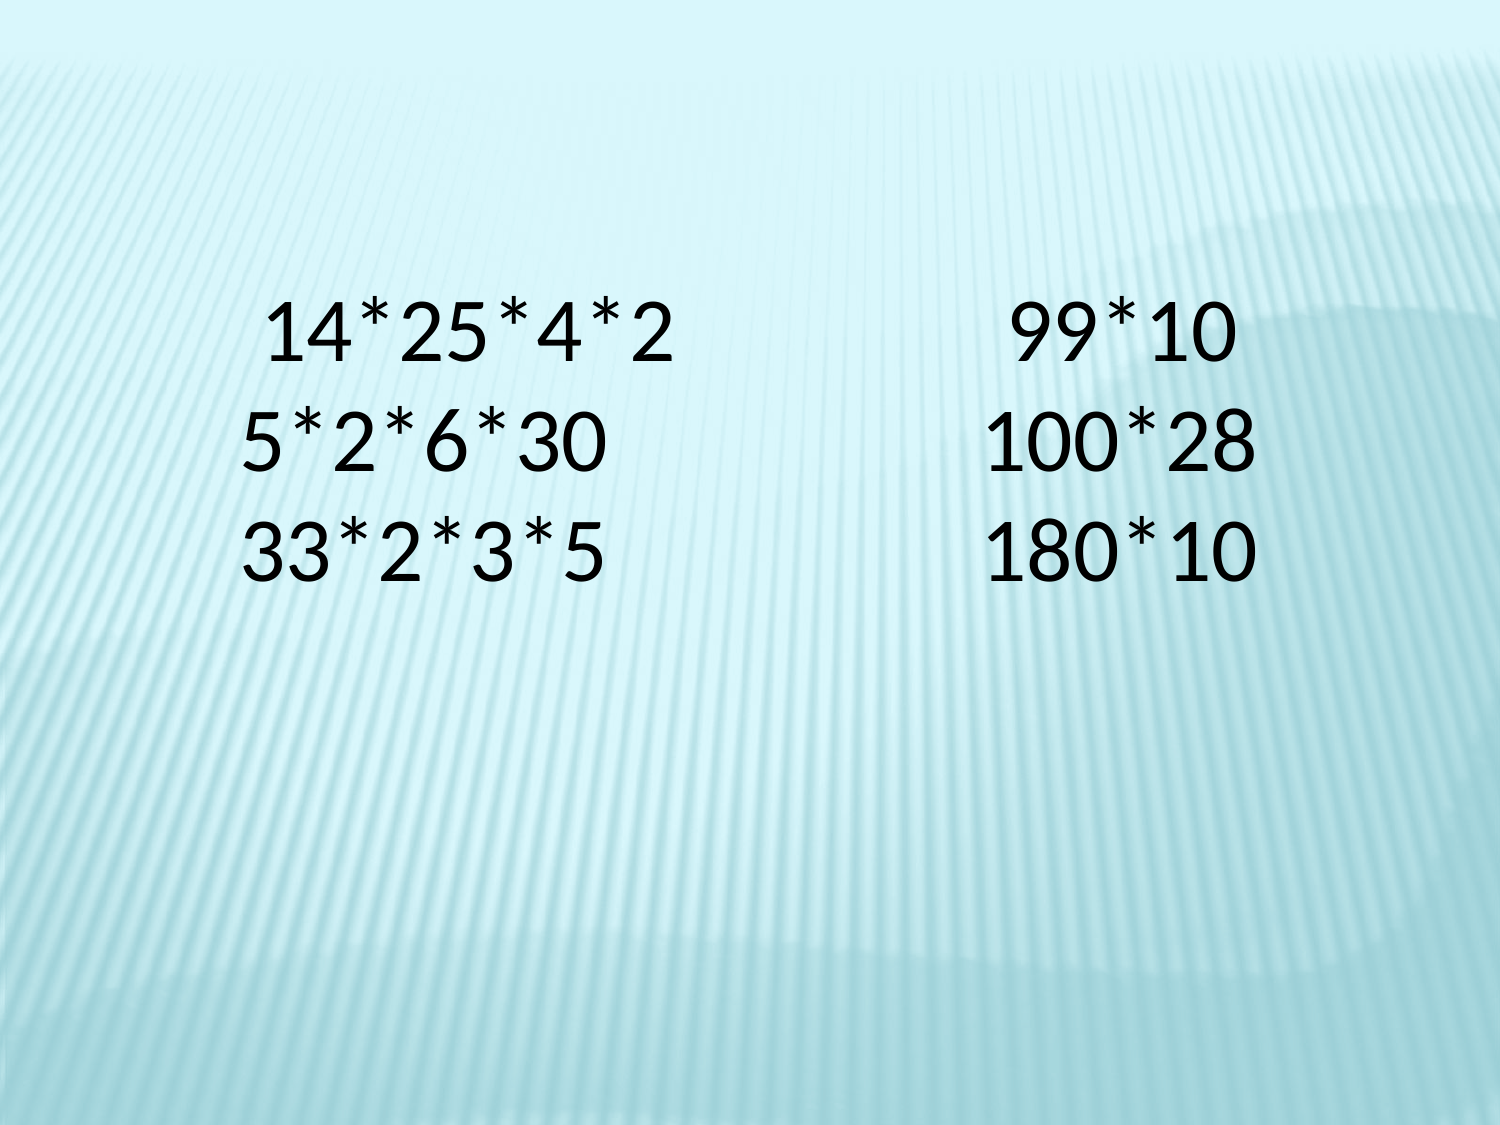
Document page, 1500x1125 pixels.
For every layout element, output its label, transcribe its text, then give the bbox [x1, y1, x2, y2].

text_box 14*25*4*2 99*10 5*2*6*30 100*28 33*2*3*5 180*10 [0, 262, 1500, 608]
